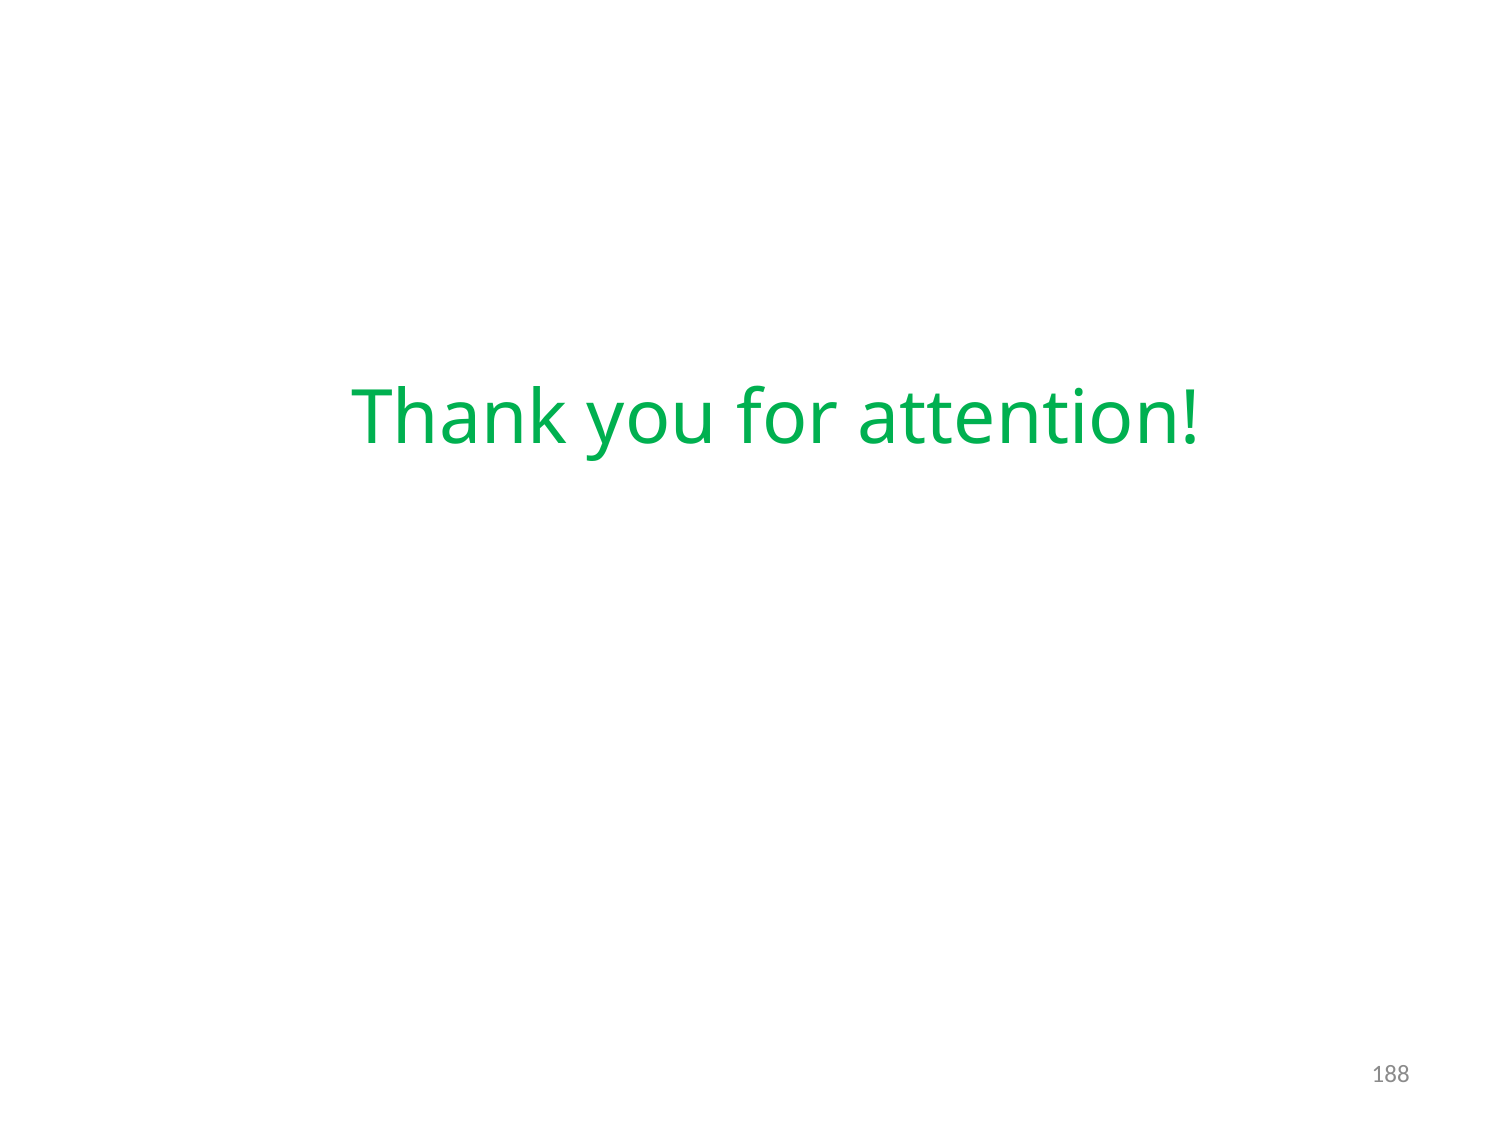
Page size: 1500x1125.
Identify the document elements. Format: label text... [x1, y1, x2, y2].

slide_number 188 [1074, 1042, 1425, 1103]
text_box Thank you for attention! [336, 361, 1282, 467]
